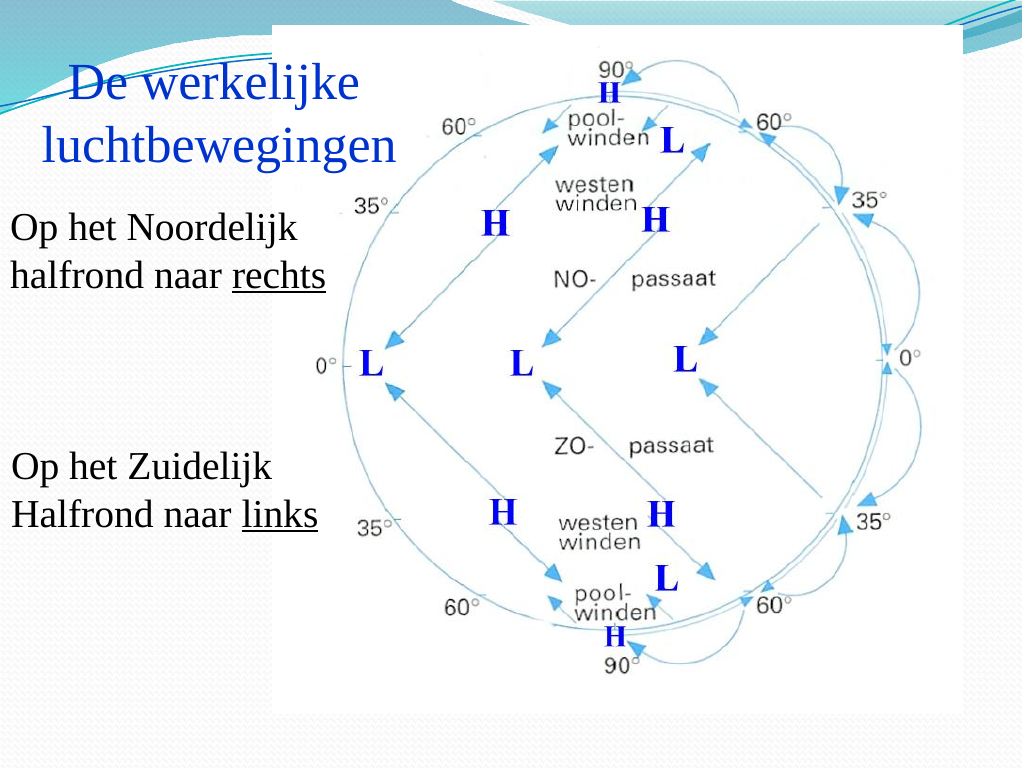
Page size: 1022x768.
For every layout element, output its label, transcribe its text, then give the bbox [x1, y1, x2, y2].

text_box Op het Zuidelijk Halfrond naar links [0, 435, 265, 541]
text_box De werkelijke luchtbewegingen [31, 42, 265, 178]
picture [272, 25, 963, 714]
text_box Op het Noordelijk halfrond naar rechts [0, 196, 265, 302]
